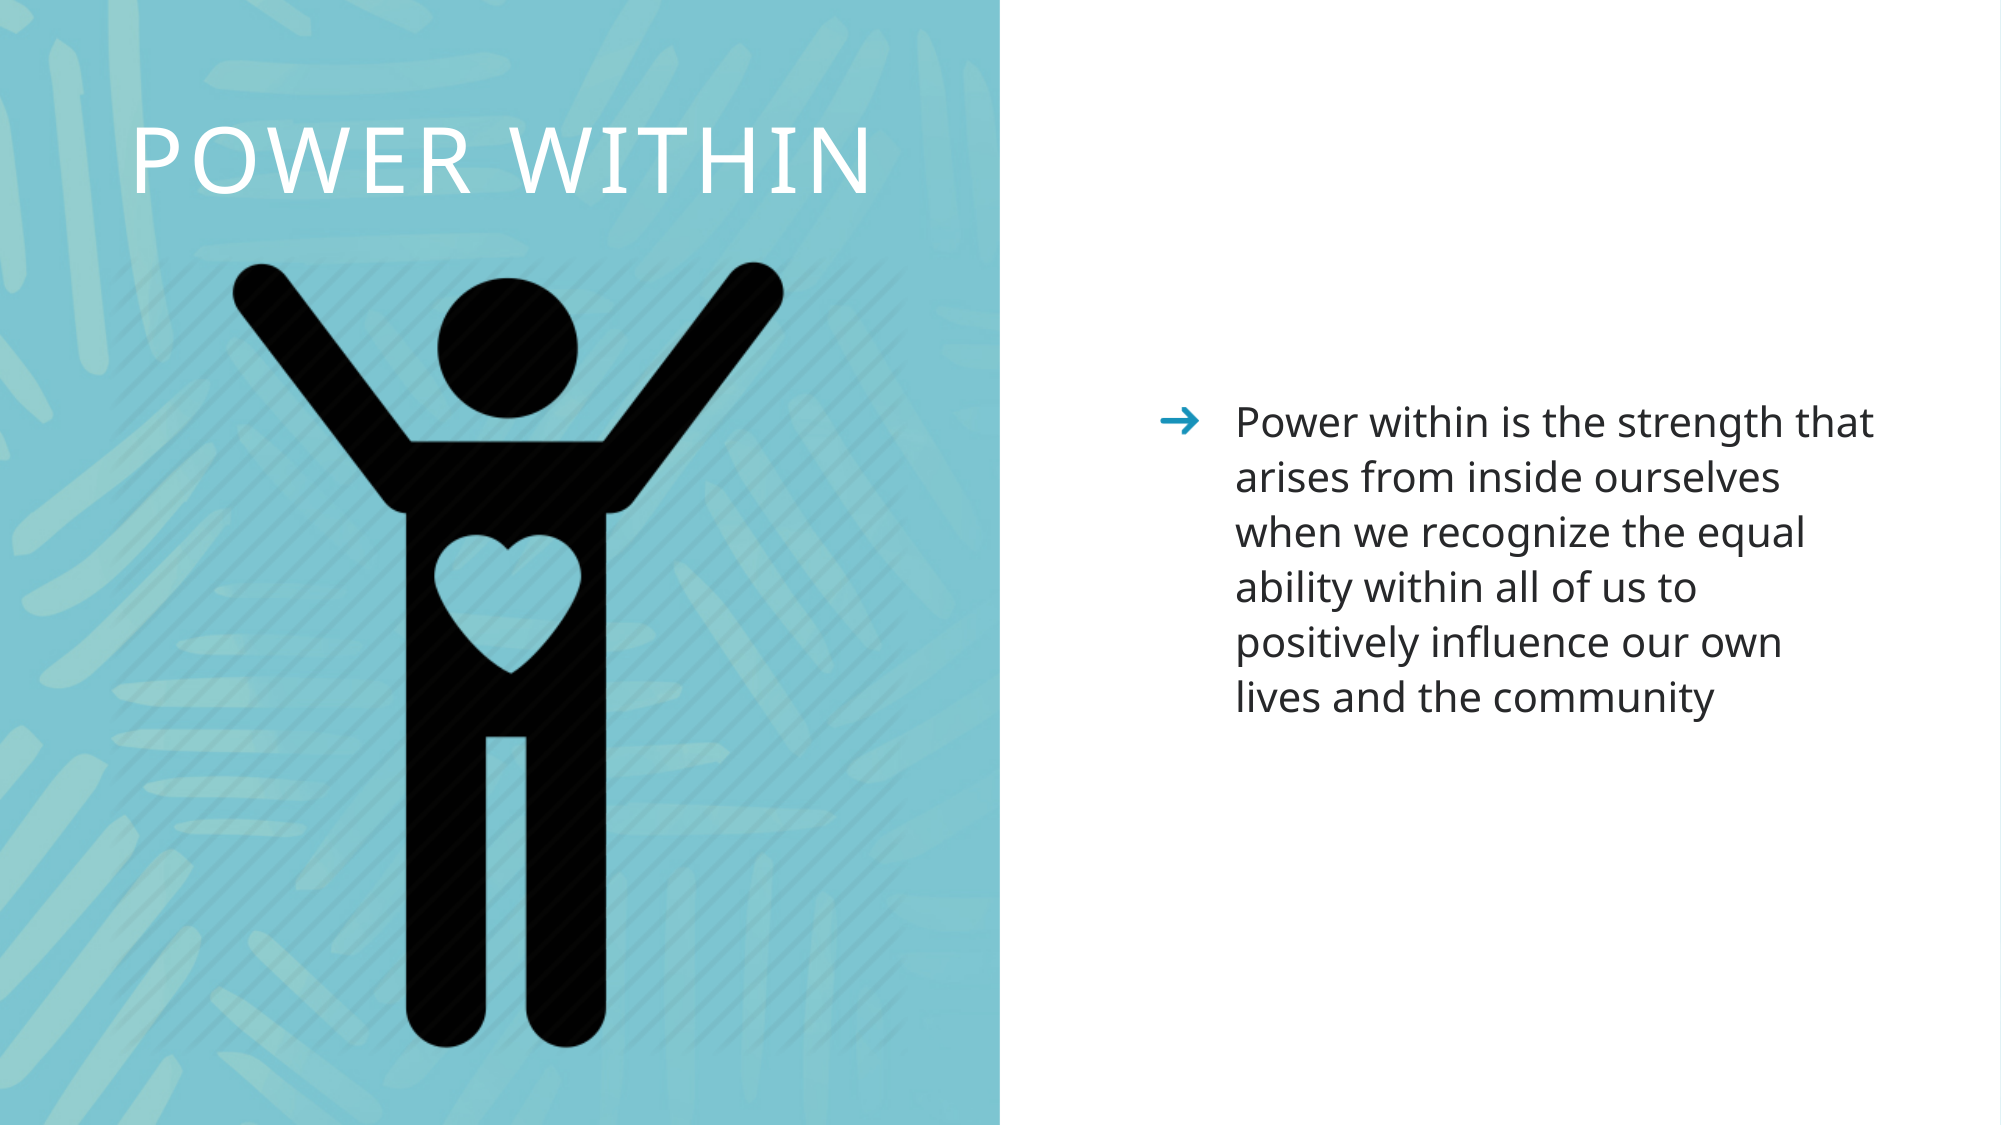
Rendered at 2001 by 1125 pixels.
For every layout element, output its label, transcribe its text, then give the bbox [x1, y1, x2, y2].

title Power within [111, 40, 894, 250]
list Power within is the strength that arises from inside ourselves when we recognize the equal ability within all of us to positively influence our own lives and the community [1152, 140, 1888, 971]
picture [0, 0, 2001, 1125]
